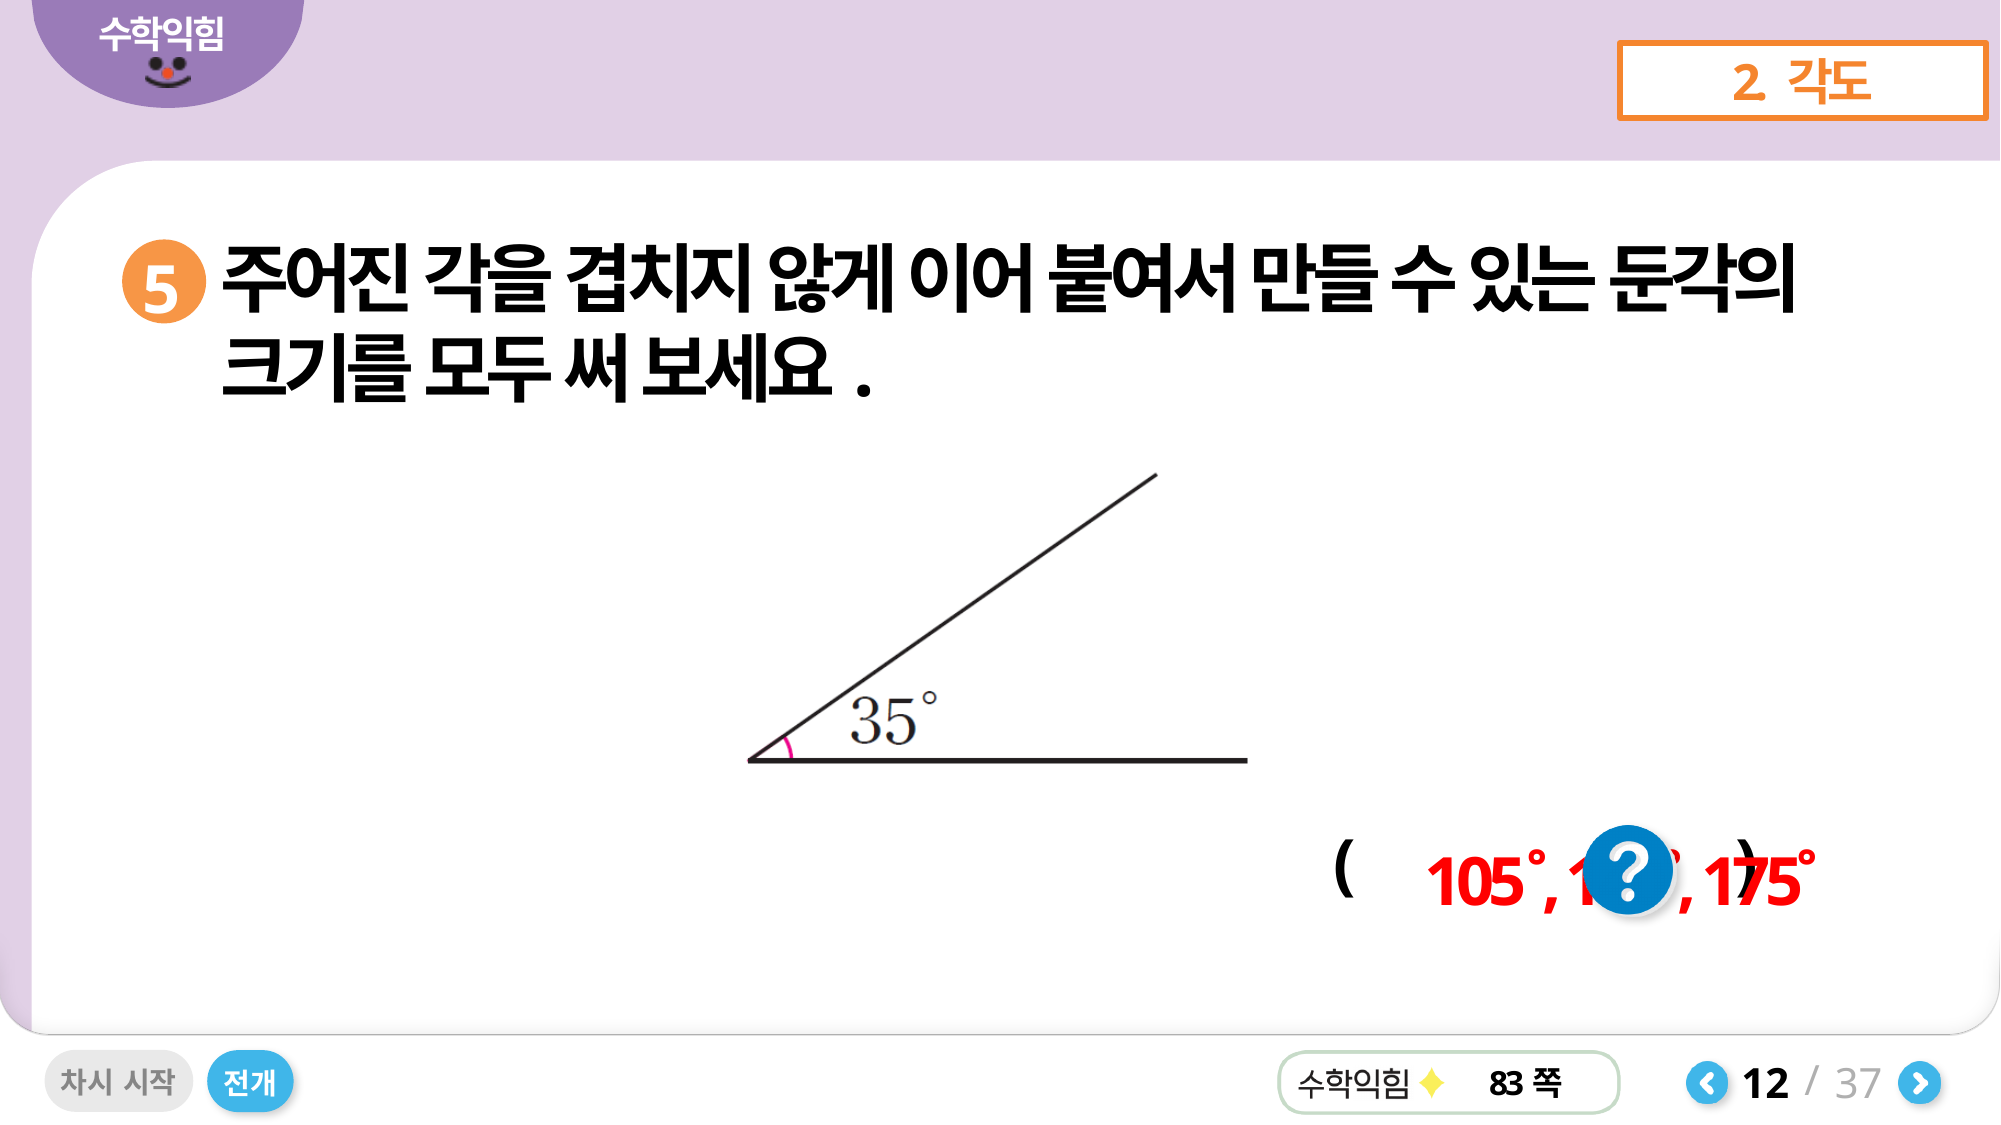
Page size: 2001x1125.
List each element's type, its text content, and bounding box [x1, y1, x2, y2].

picture [145, 57, 191, 88]
text_box ( ) [1318, 813, 1978, 909]
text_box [38, 1048, 297, 1114]
text_box 105˚, 140˚, 175˚ [1405, 825, 1581, 917]
text_box 105˚, 140˚, 175˚ [1681, 825, 1838, 917]
text_box 2. 각도 [1619, 43, 1987, 118]
picture [0, 929, 2000, 1125]
picture [1583, 825, 1678, 917]
text_box 주어진 각을 겹치지 않게 이어 붙여서 만들 수 있는 둔각의 크기를 모두 써 보세요. [220, 231, 1931, 382]
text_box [1276, 1049, 1621, 1116]
picture [736, 455, 1264, 780]
text_box 5 [122, 239, 207, 324]
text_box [1685, 1061, 1941, 1104]
